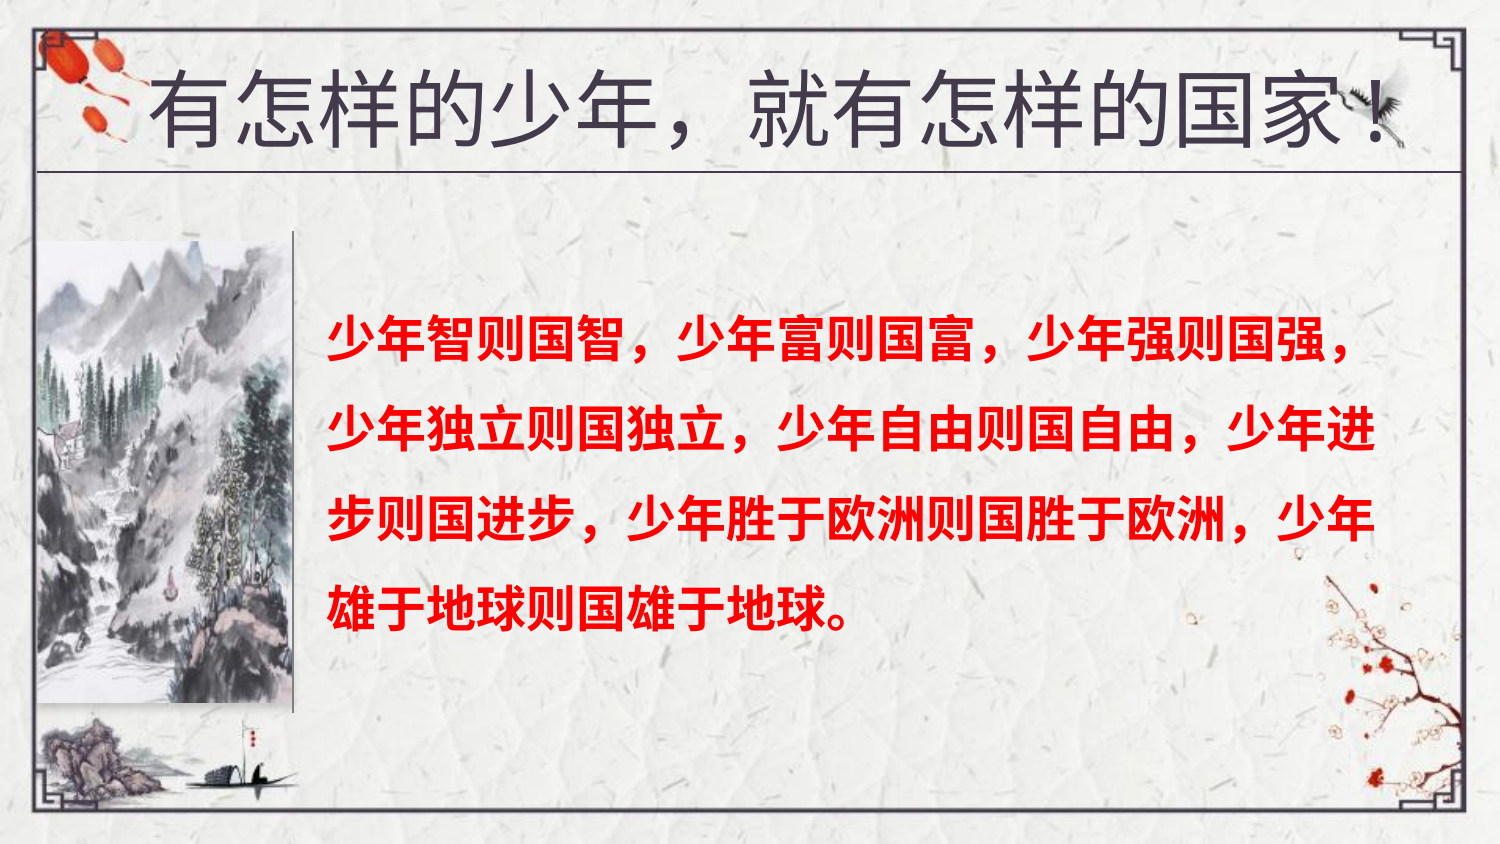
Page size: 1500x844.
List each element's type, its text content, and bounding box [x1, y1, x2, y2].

text_box [37, 241, 288, 703]
text_box 少年智则国智，少年富则国富，少年强则国强，少年独立则国独立，少年自由则国自由，少年进步则国进步，少年胜于欧洲则国胜于欧洲，少年雄于地球则国雄于地球。 [315, 272, 1409, 644]
picture [0, 0, 1500, 844]
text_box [37, 55, 1463, 173]
